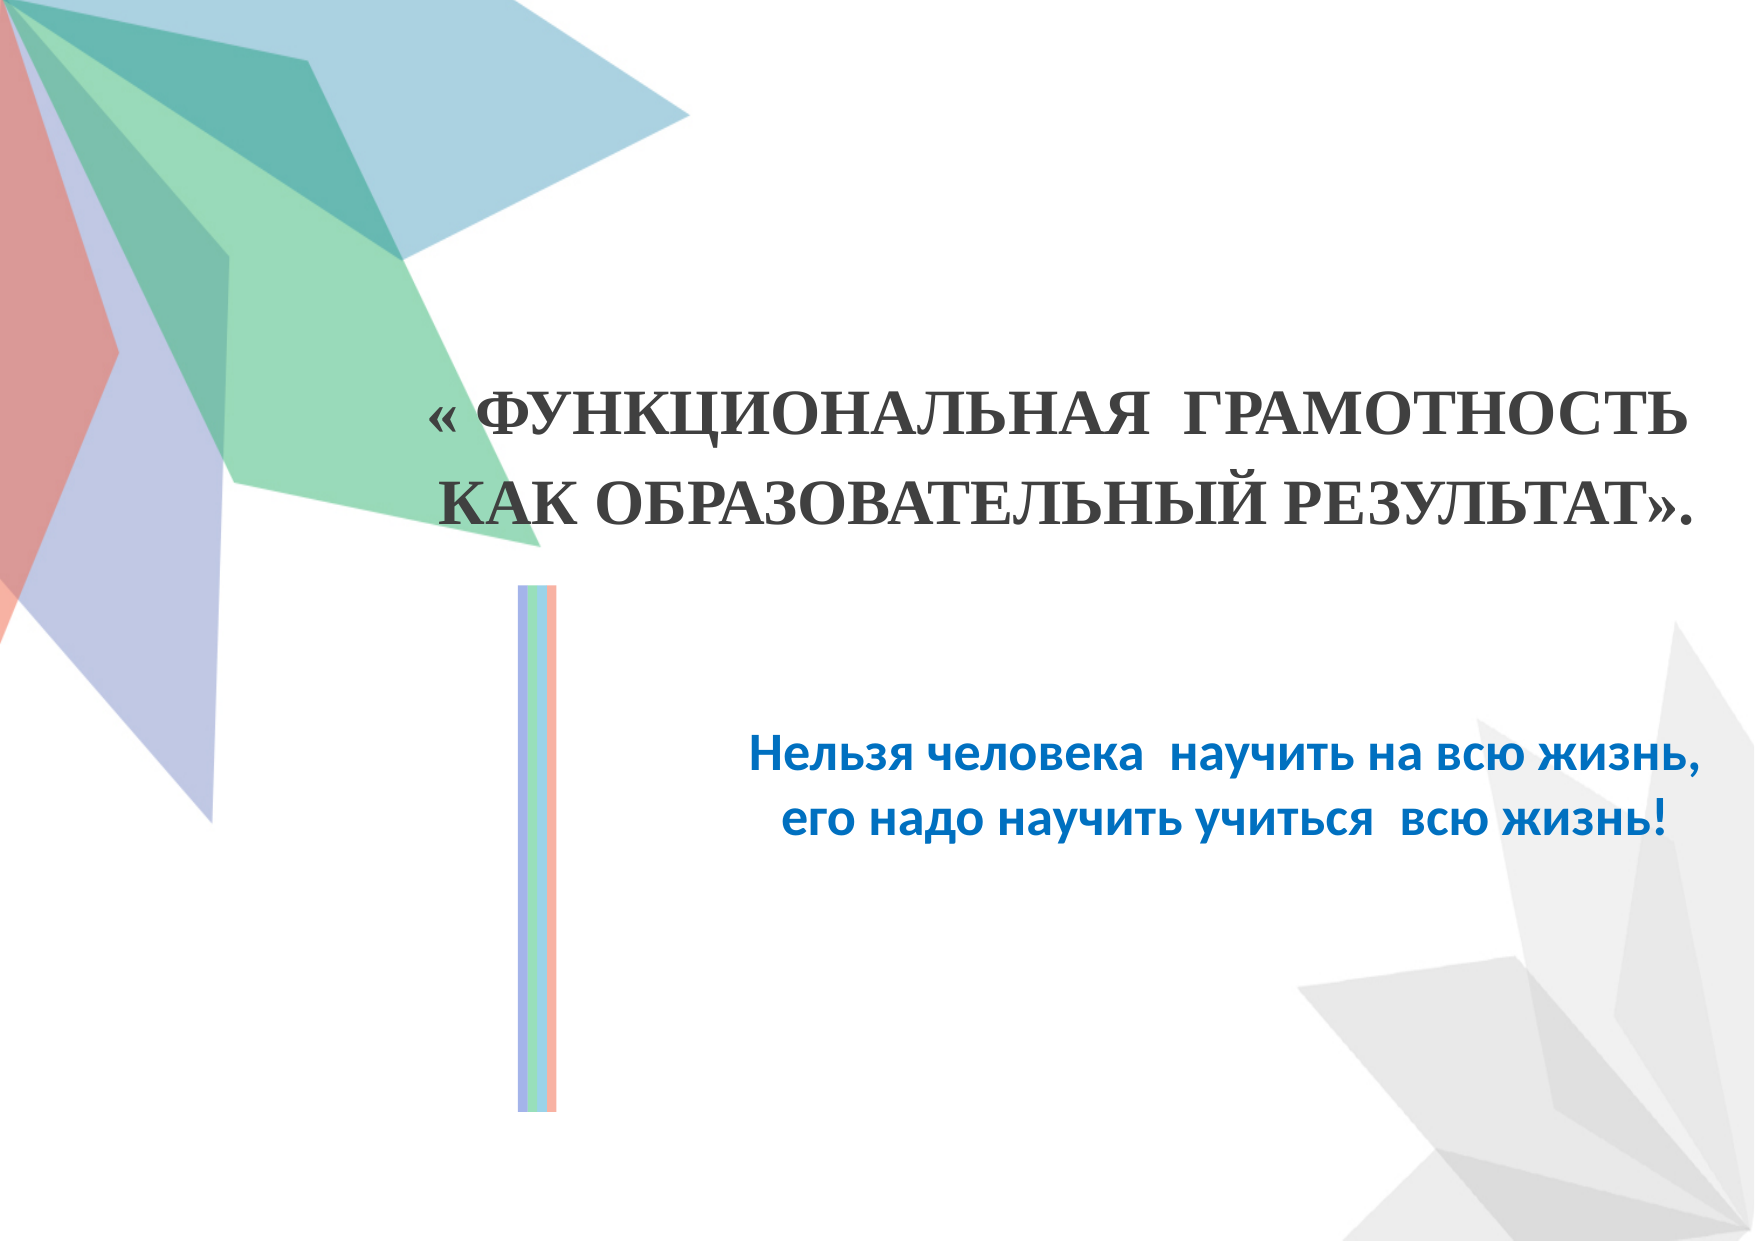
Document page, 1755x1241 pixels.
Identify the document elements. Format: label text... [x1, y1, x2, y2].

list « ФУНКЦИОНАЛЬНАЯ ГРАМОТНОСТЬ КАК ОБРАЗОВАТЕЛЬНЫЙ РЕЗУЛЬТАТ». [392, 272, 1725, 693]
text_box Нельзя человека научить на всю жизнь, его надо научить учиться всю жизнь! [725, 706, 1727, 986]
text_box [517, 585, 557, 1113]
picture [0, 0, 1755, 1241]
